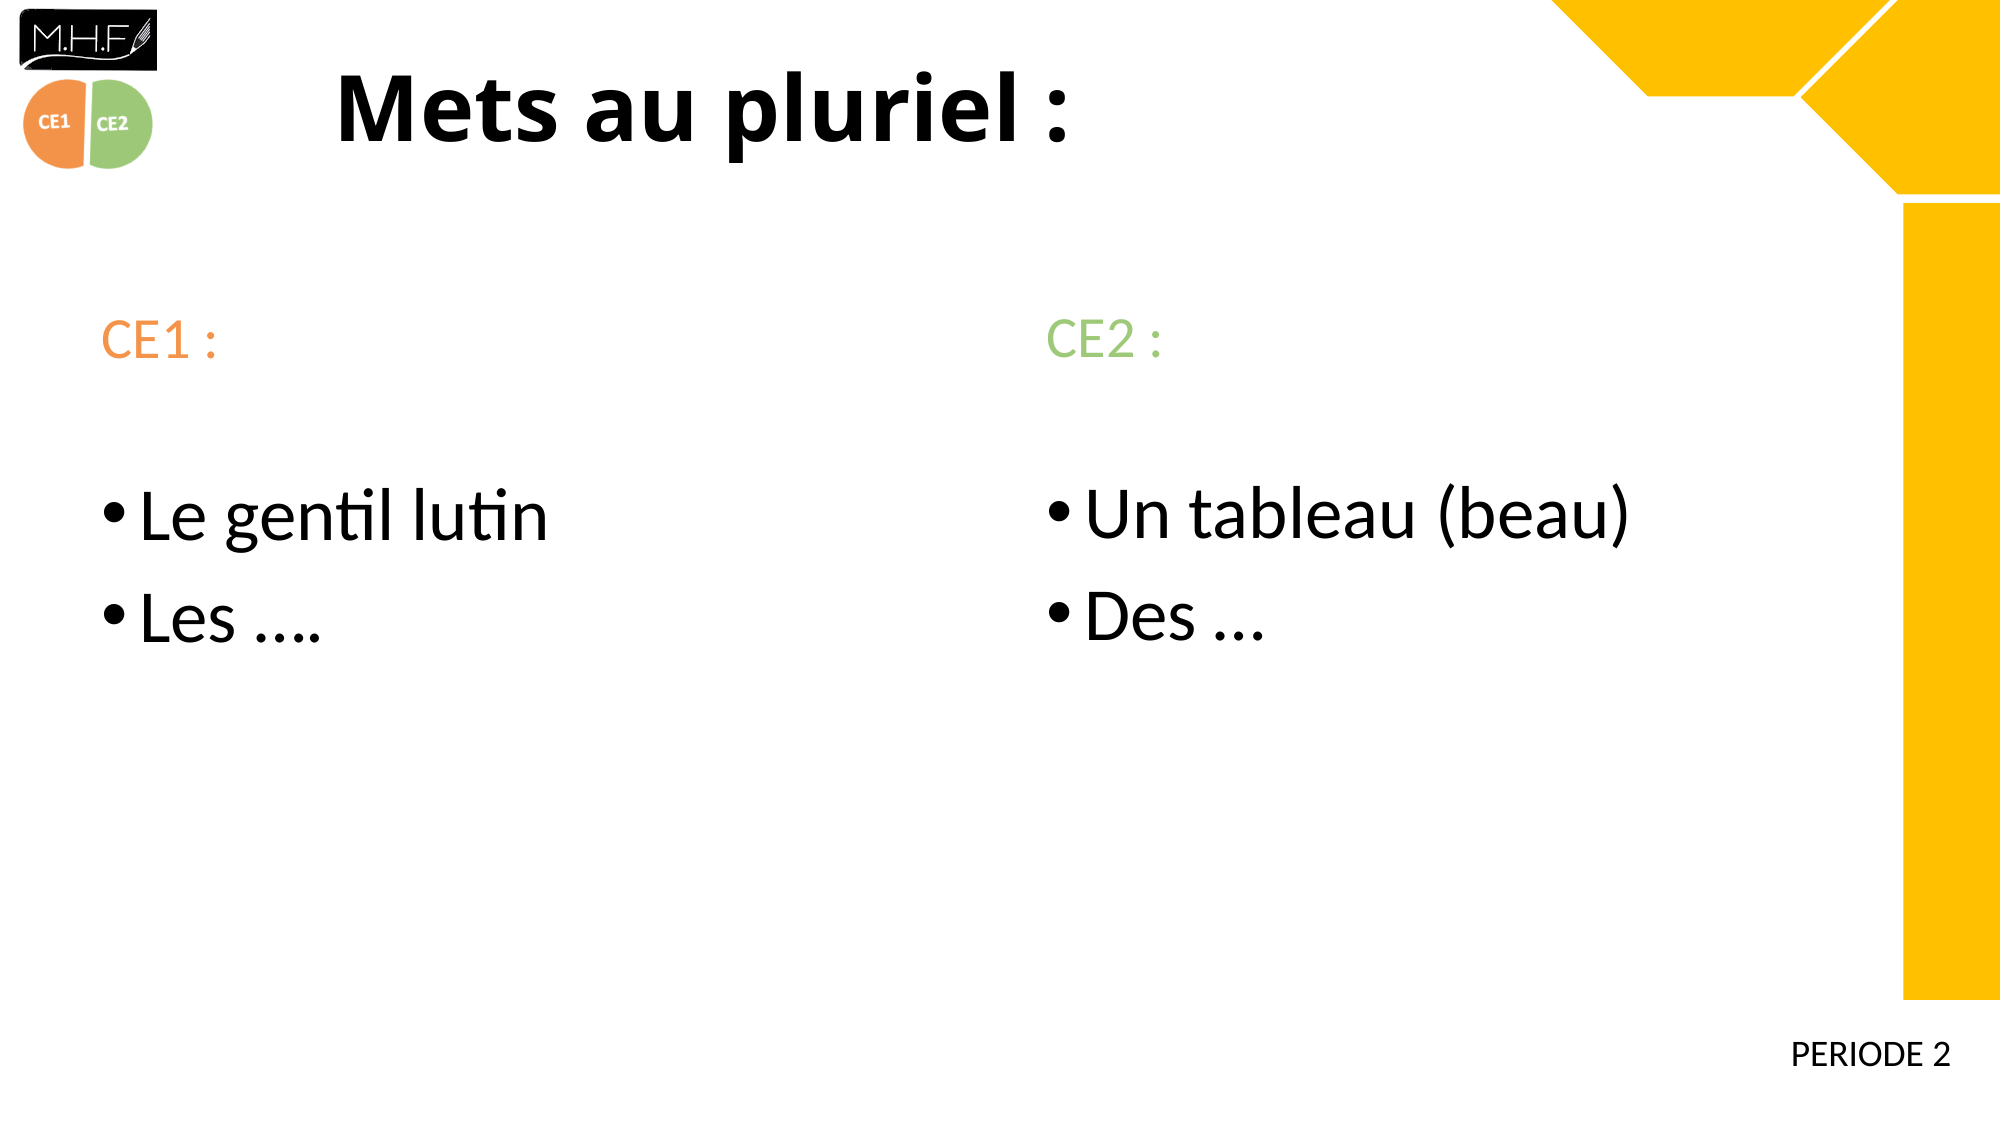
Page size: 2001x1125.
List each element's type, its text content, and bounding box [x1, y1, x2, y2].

text_box [1549, 0, 1892, 98]
text_box CE2 : Un tableau (beau) Des … [1031, 299, 1853, 1014]
text_box [1799, 0, 2000, 196]
list CE1 : Le gentil lutin Les …. [86, 300, 928, 1015]
text_box [1902, 202, 2000, 1001]
picture [1, 7, 177, 207]
text_box PERIODE 2 [1362, 1021, 1967, 1125]
title Mets au pluriel : [318, 3, 1865, 221]
